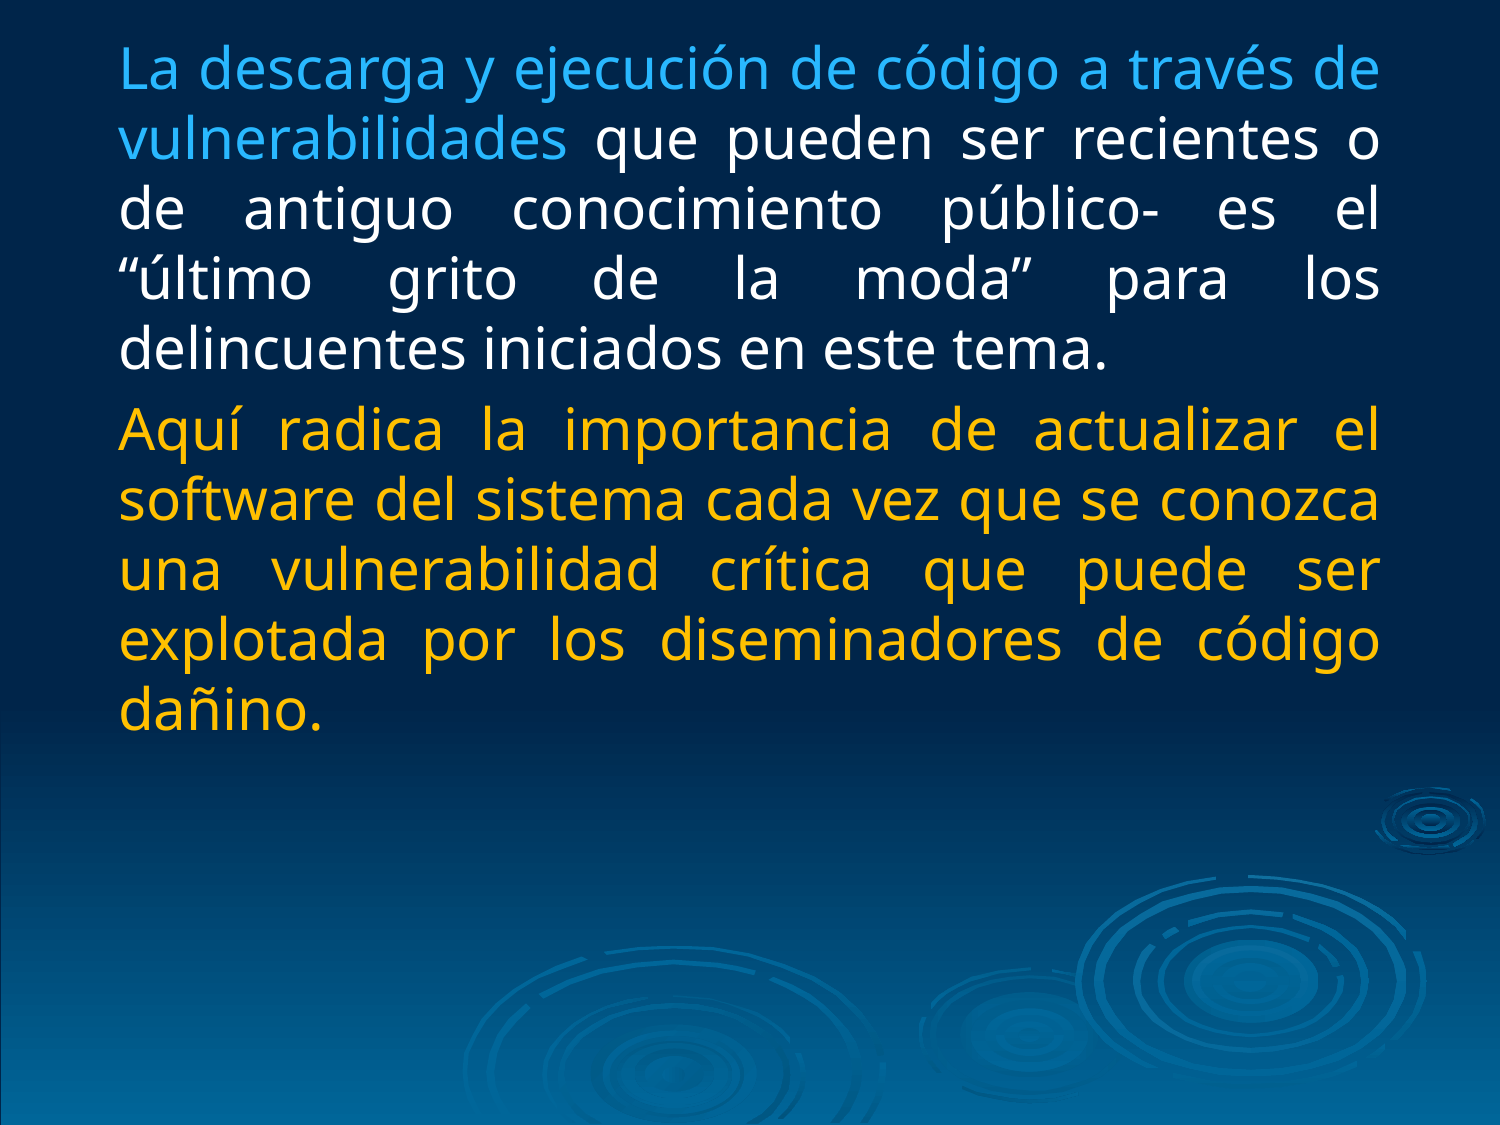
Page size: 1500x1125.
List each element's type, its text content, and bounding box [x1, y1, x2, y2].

list La descarga y ejecución de código a través de vulnerabilidades que pueden ser recientes o de antiguo conocimiento público- es el “último grito de la moda” para los delincuentes iniciados en este tema. Aquí radica la importancia de actualizar el software del sistema cada vez que se conozca una vulnerabilidad crítica que puede ser explotada por los diseminadores de código dañino. [46, 23, 1398, 767]
